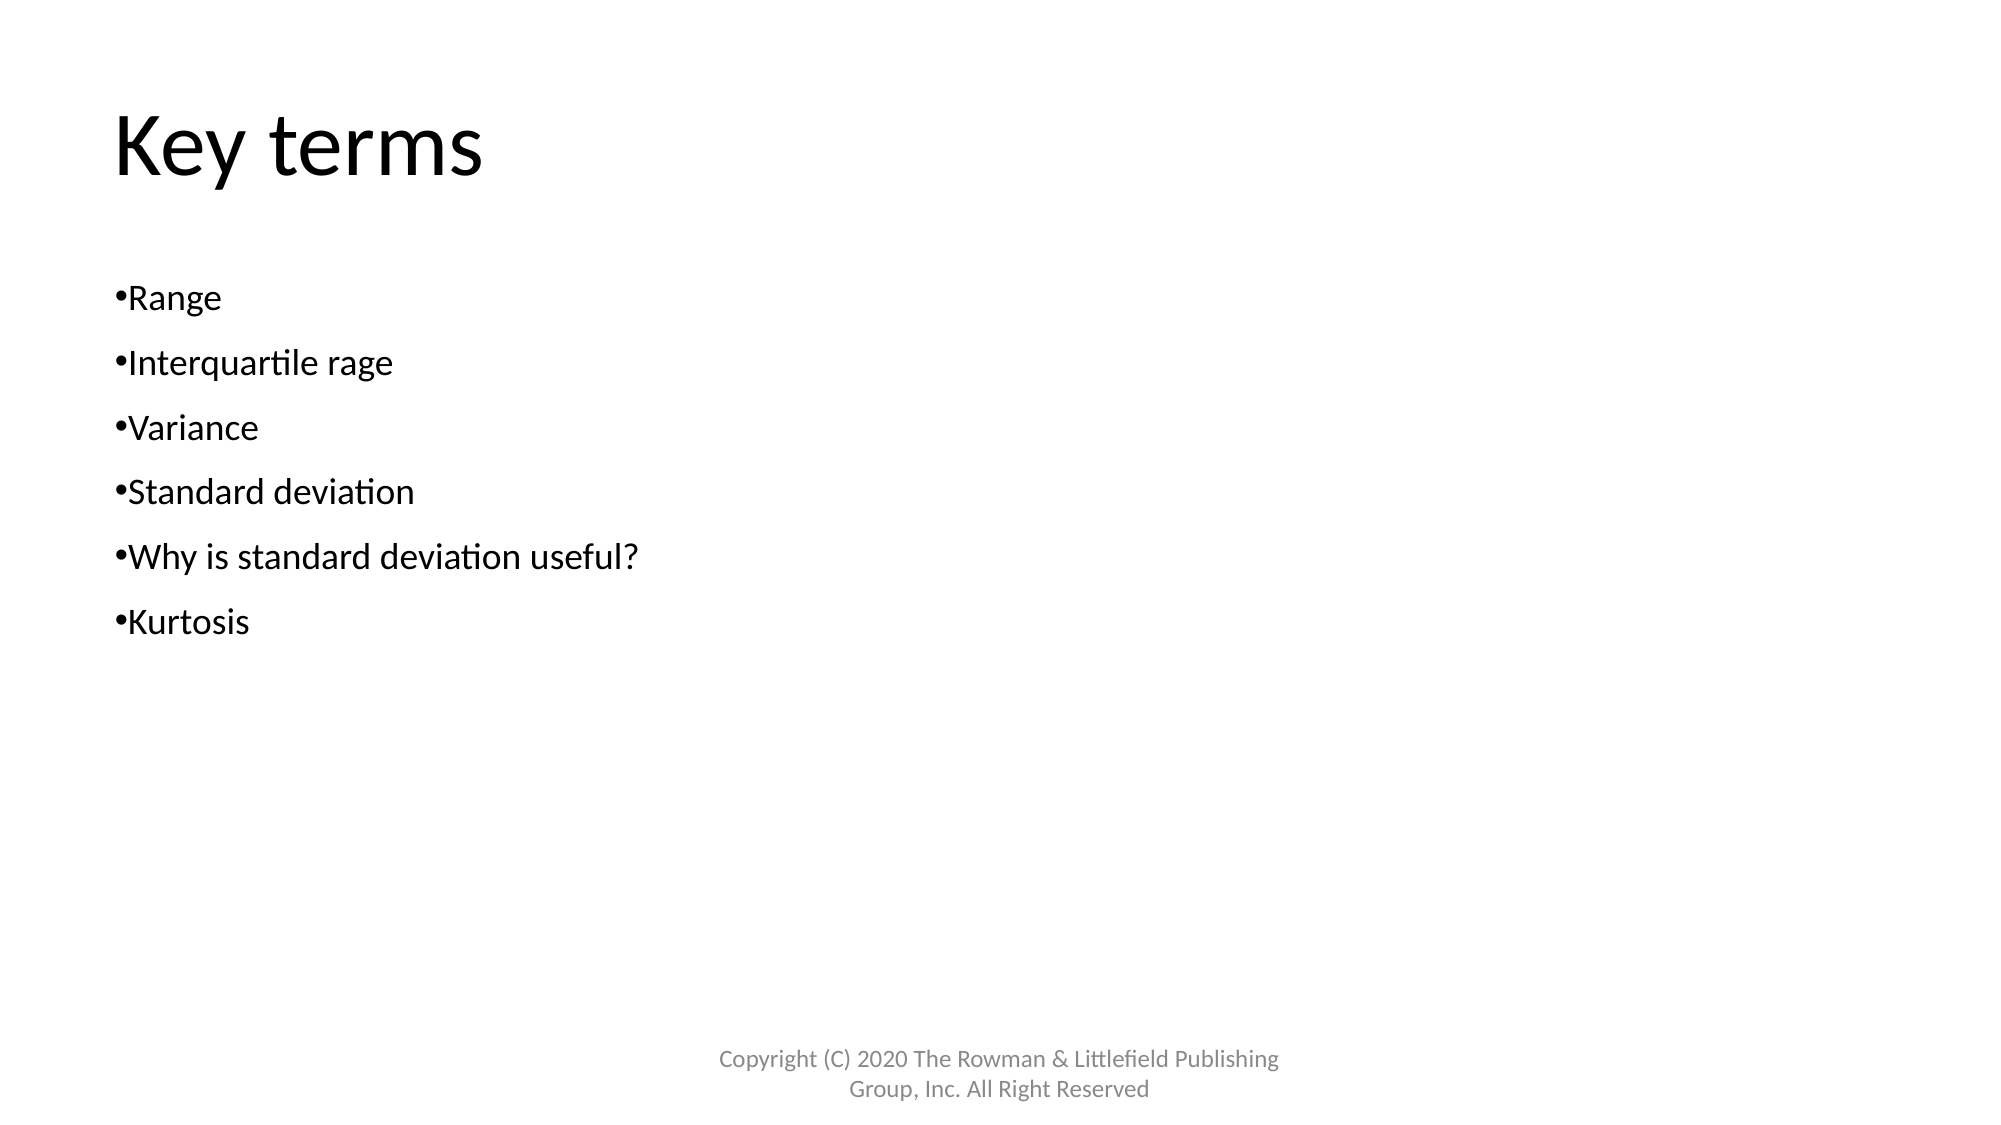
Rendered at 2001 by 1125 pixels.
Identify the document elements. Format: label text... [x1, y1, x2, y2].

title Key terms [99, 45, 1900, 233]
list Range Interquartile rage Variance Standard deviation Why is standard deviation useful? Kurtosis [99, 262, 1900, 1005]
footer Copyright (C) 2020 The Rowman & Littlefield Publishing Group, Inc. All Right Reserved [683, 1042, 1317, 1103]
